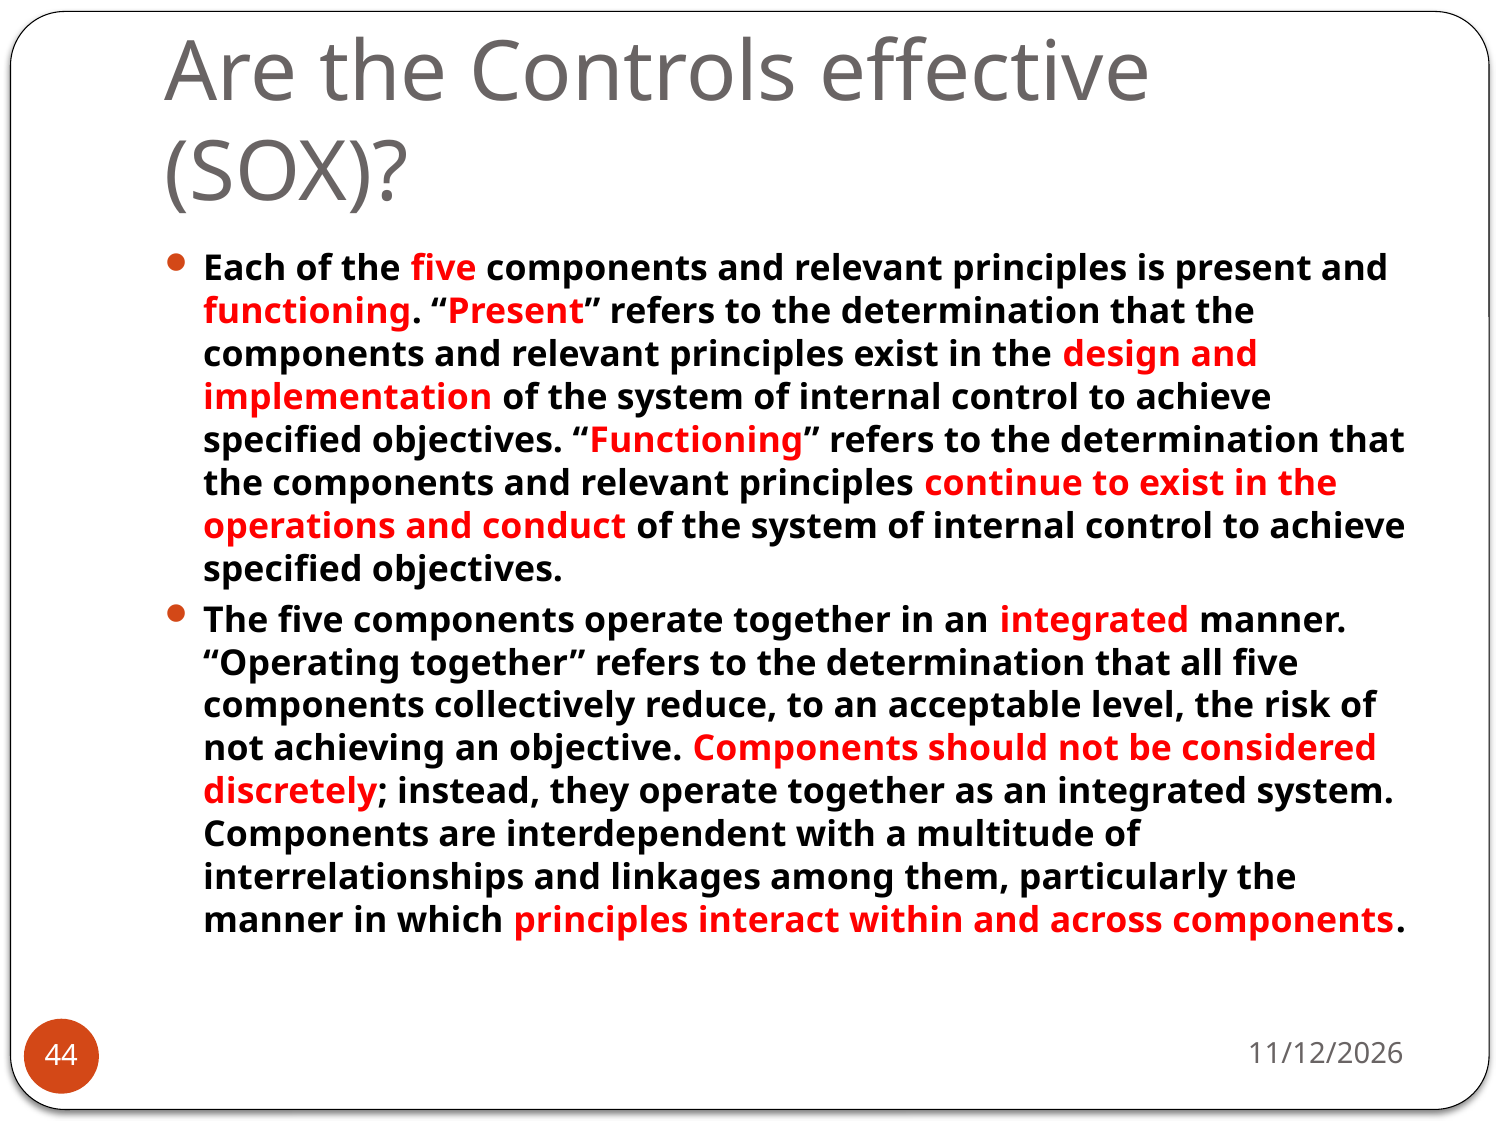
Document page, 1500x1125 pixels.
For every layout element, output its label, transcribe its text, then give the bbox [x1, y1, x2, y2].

list Each of the five components and relevant principles is present and functioning. “Present” refers to the determination that the components and relevant principles exist in the design and implementation of the system of internal control to achieve specified objectives. “Functioning” refers to the determination that the components and relevant principles continue to exist in the operations and conduct of the system of internal control to achieve specified objectives. The five components operate together in an integrated manner. “Operating together” refers to the determination that all five components collectively reduce, to an acceptable level, the risk of not achieving an objective. Components should not be considered discretely; instead, they operate together as an integrated system. Components are interdependent with a multitude of interrelationships and linkages among them, particularly the manner in which principles interact within and across components. [150, 237, 1425, 988]
slide_number 44 [23, 1018, 99, 1094]
title Are the Controls effective (SOX)? [150, 45, 1425, 233]
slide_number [1012, 1015, 1419, 1094]
